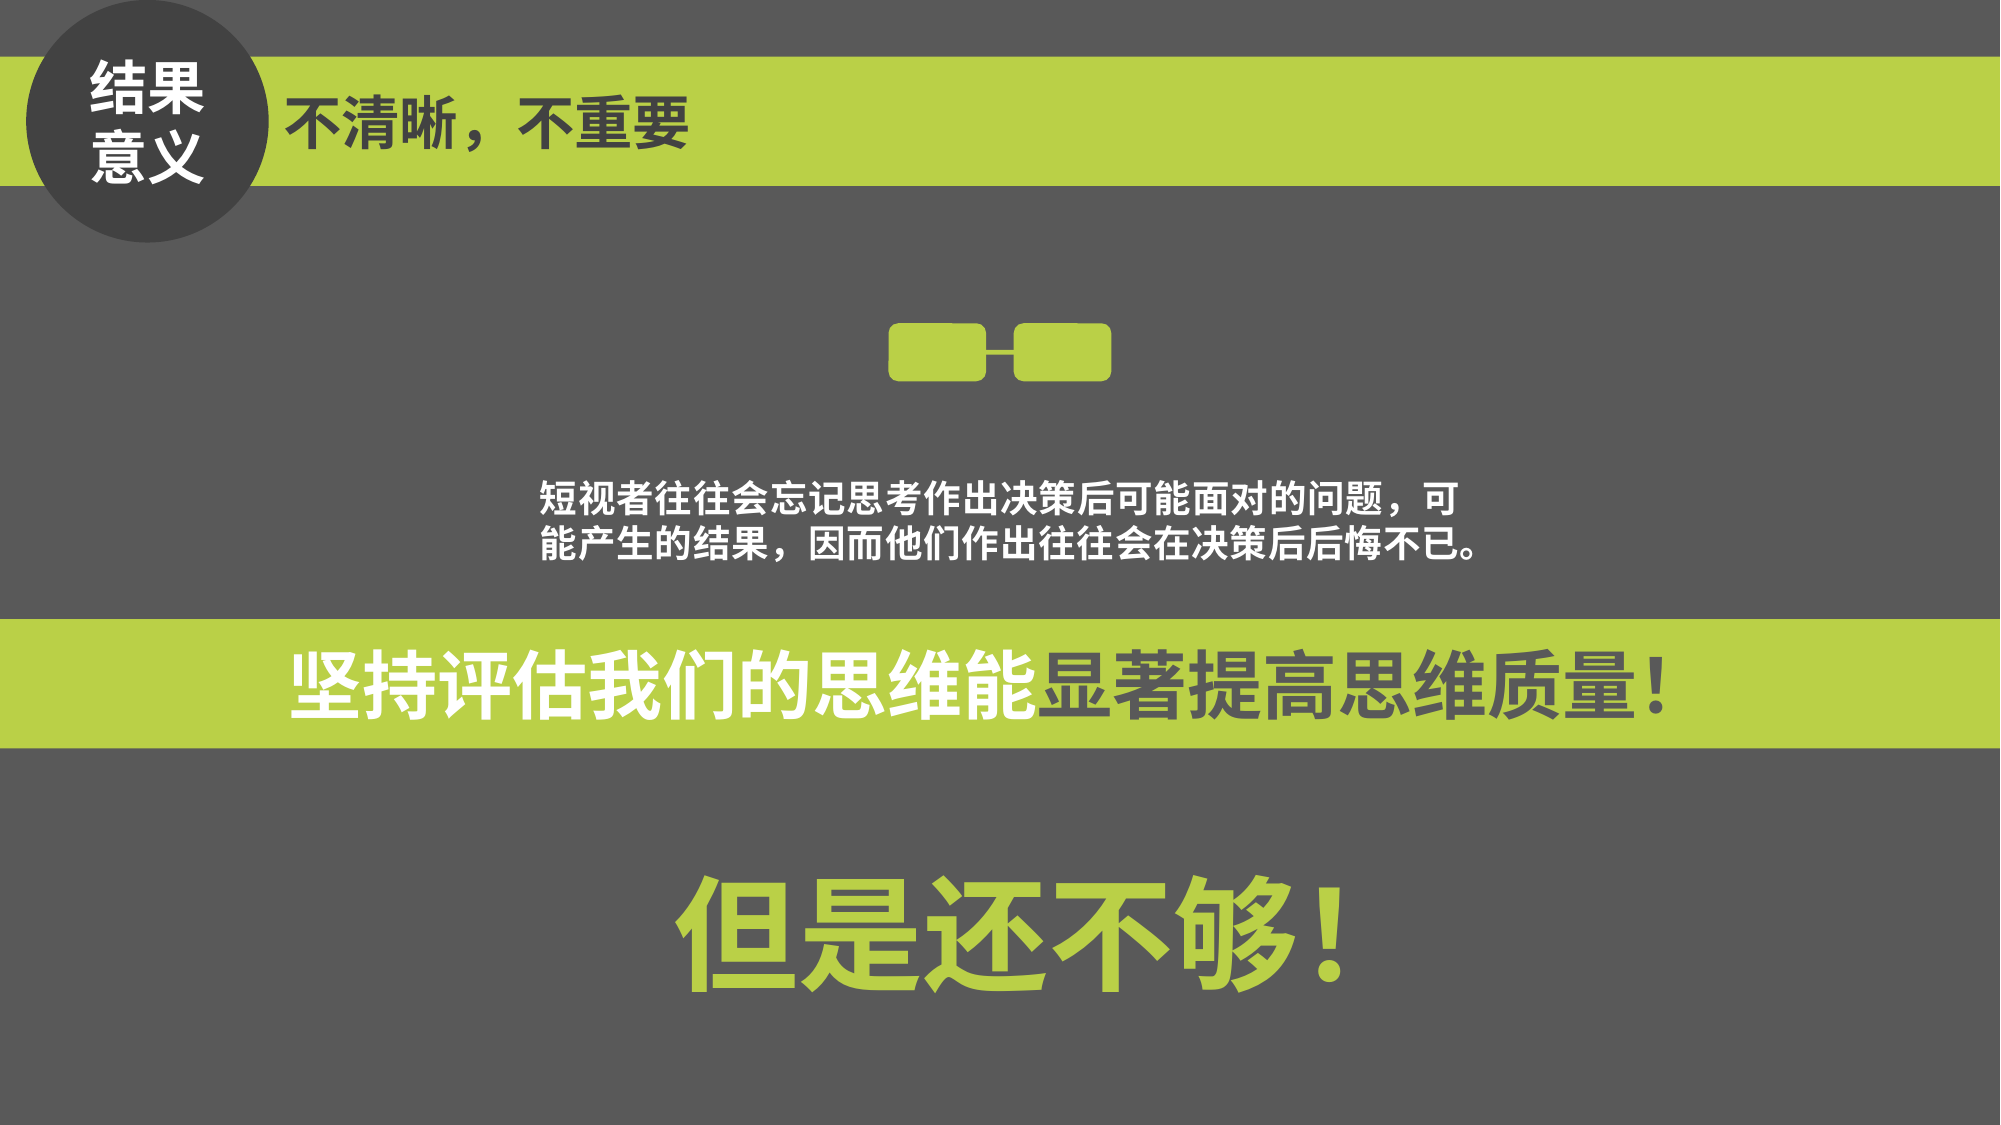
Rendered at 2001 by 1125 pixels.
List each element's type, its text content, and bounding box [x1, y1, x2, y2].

text_box 但是还不够！ [408, 849, 1689, 1014]
text_box 短视者往往会忘记思考作出决策后可能面对的问题，可能产生的结果，因而他们作出往往会在决策后后悔不已。 [525, 467, 1475, 573]
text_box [0, 0, 2000, 243]
text_box 坚持评估我们的思维能显著提高思维质量！ [0, 618, 2000, 749]
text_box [888, 323, 1112, 382]
